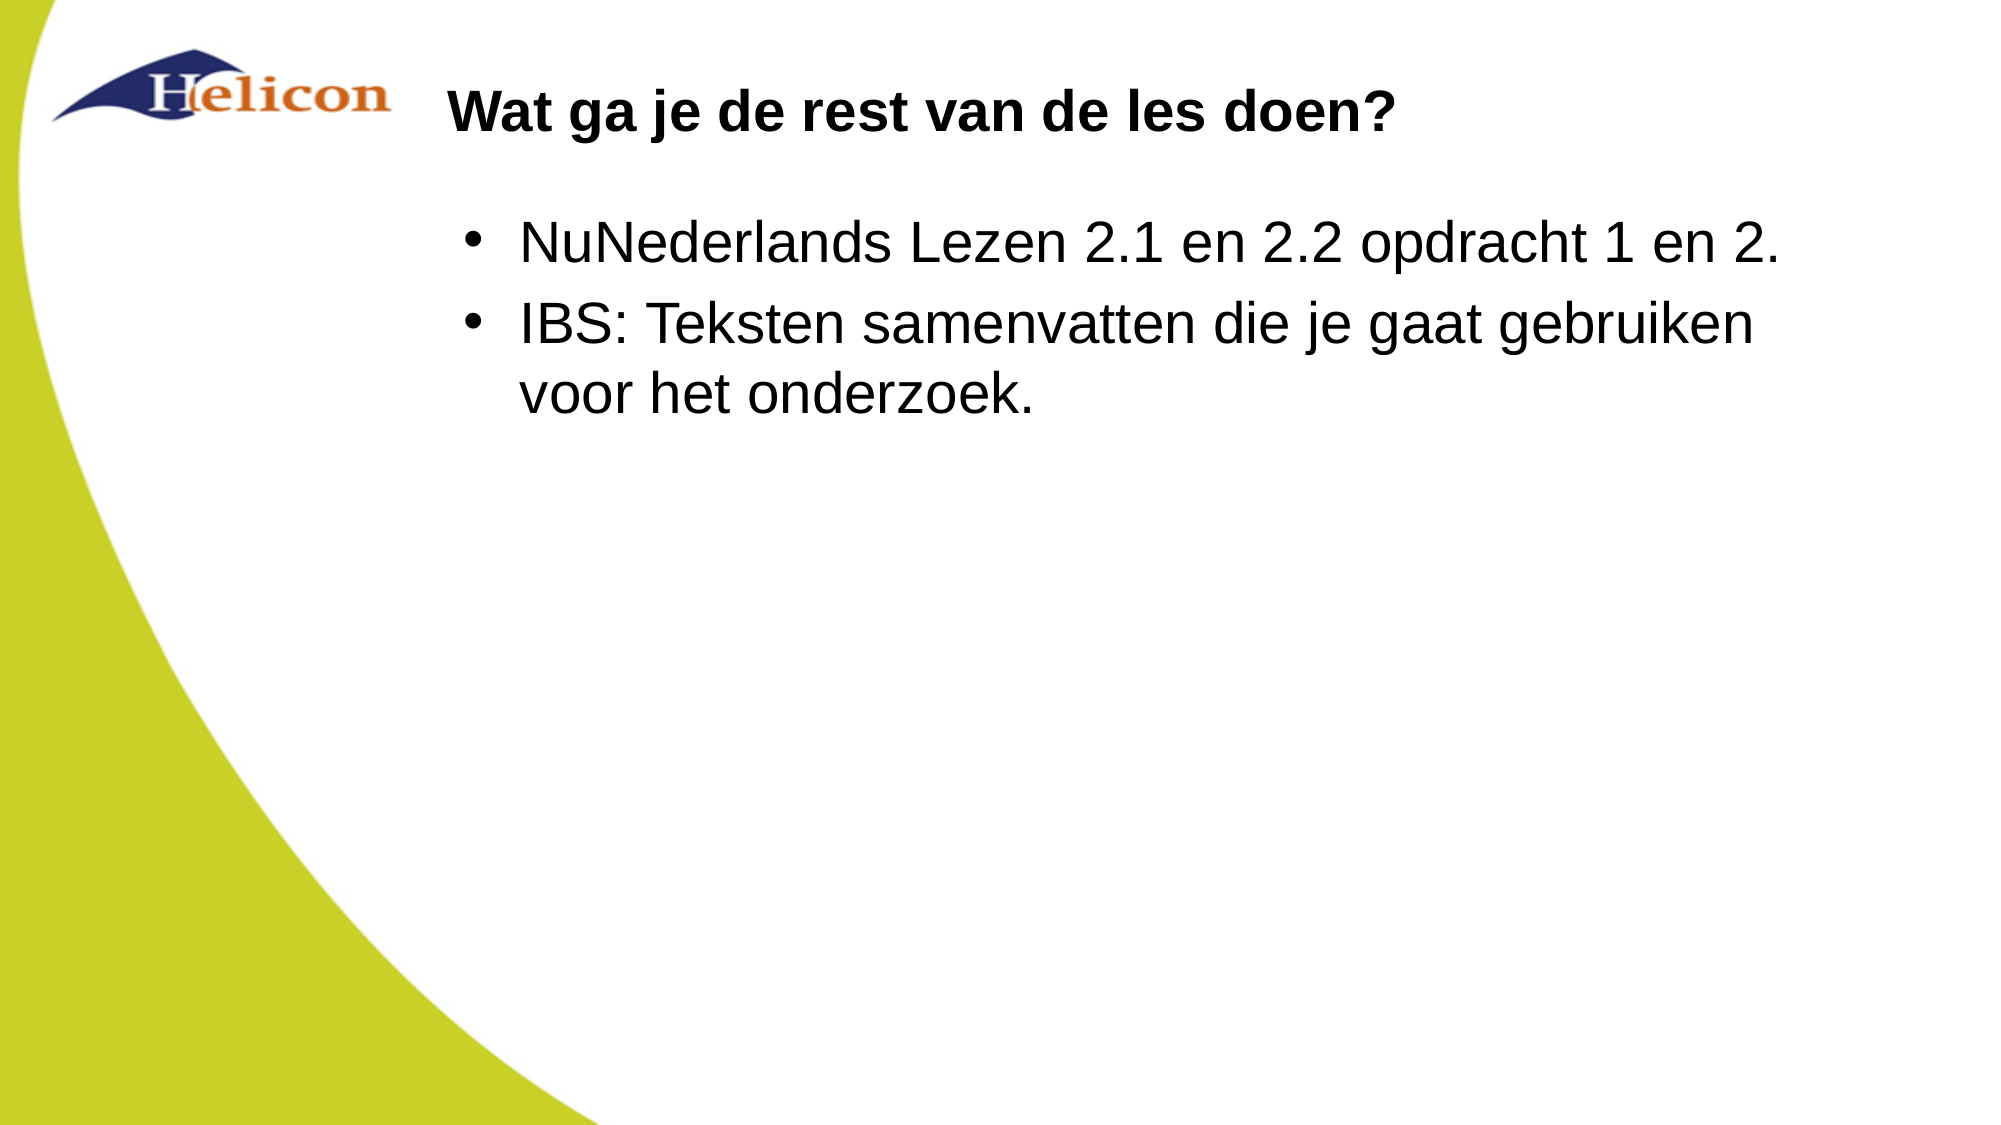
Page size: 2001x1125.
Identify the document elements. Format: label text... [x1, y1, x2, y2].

picture [0, 0, 2000, 1125]
list NuNederlands Lezen 2.1 en 2.2 opdracht 1 en 2. IBS: Teksten samenvatten die je gaat gebruiken voor het onderzoek. [448, 196, 1900, 1005]
title Wat ga je de rest van de les doen? [432, 54, 1887, 161]
